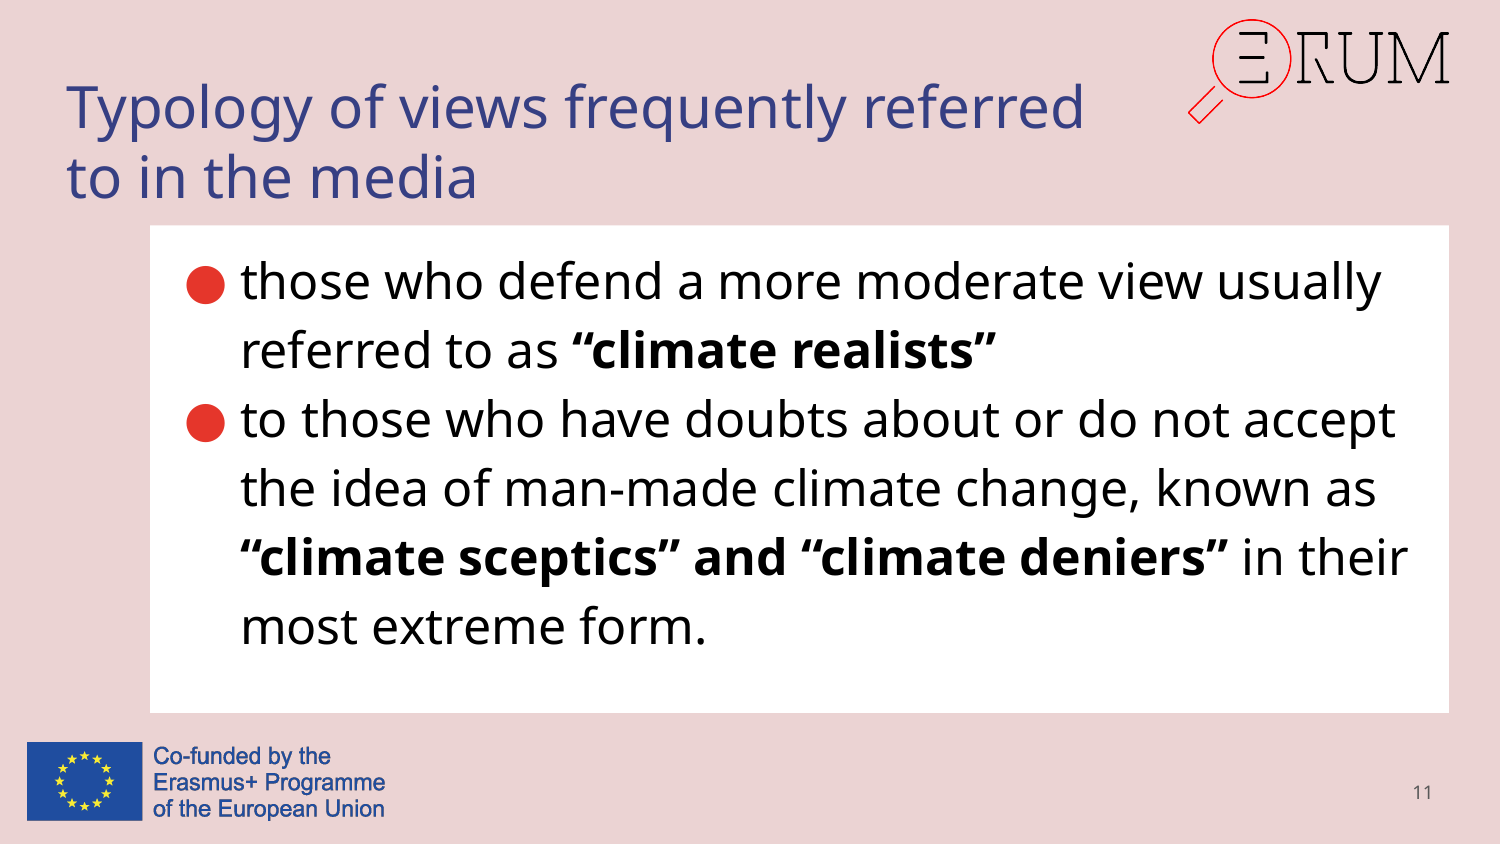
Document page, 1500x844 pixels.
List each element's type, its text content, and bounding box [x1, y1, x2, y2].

title Typology of views frequently referred to in the media [51, 55, 1168, 150]
list those who defend a more moderate view usually referred to as “climate realists” to those who have doubts about or do not accept the idea of man-made climate change, known as “climate sceptics” and “climate deniers” in their most extreme form. [150, 225, 1449, 713]
picture [1136, 0, 1500, 137]
slide_number 11 [1358, 761, 1449, 826]
picture [27, 742, 385, 821]
